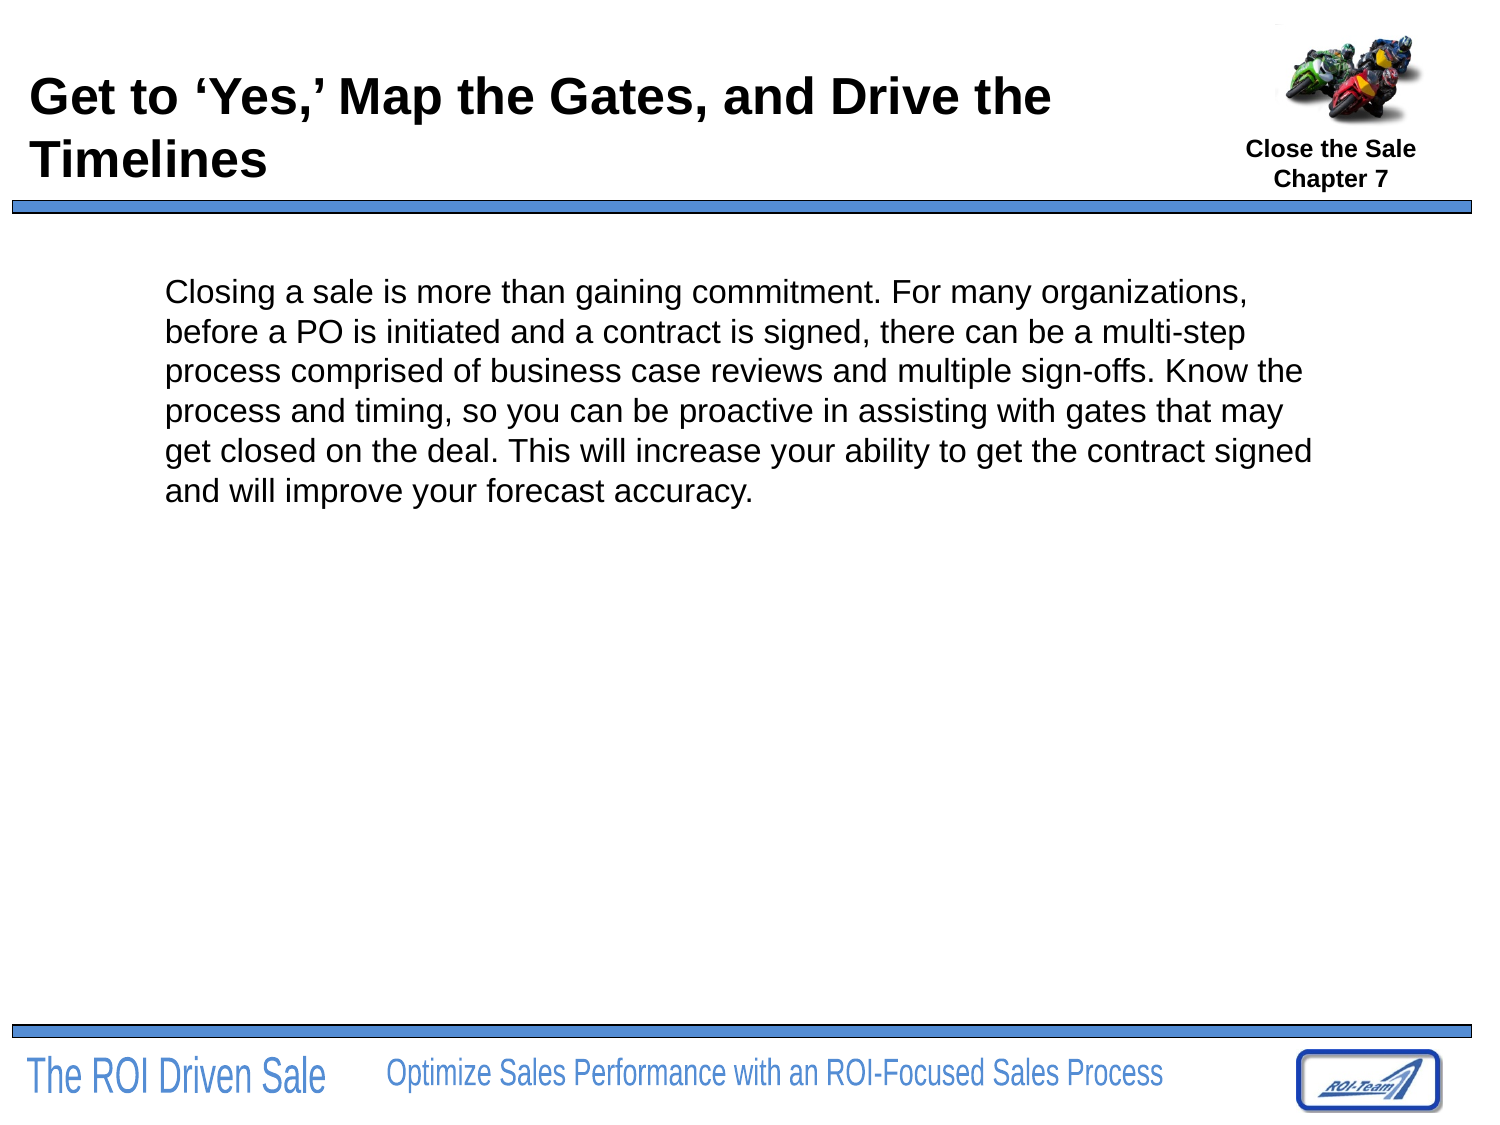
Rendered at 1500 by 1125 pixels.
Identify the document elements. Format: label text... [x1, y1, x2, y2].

title Get to ‘Yes,’ Map the Gates, and Drive the Timelines [14, 50, 1163, 200]
picture [1275, 24, 1430, 99]
text_box Closing a sale is more than gaining commitment. For many organizations, before a PO is initiated and a contract is signed, there can be a multi-step process comprised of business case reviews and multiple sign-offs. Know the process and timing, so you can be proactive in assisting with gates that may get closed on the deal. This will increase your ability to get the contract signed and will improve your forecast accuracy. [150, 262, 1343, 557]
picture [1275, 100, 1430, 124]
picture [1296, 1049, 1443, 1113]
text_box Close the Sale Chapter 7 [1200, 124, 1463, 200]
